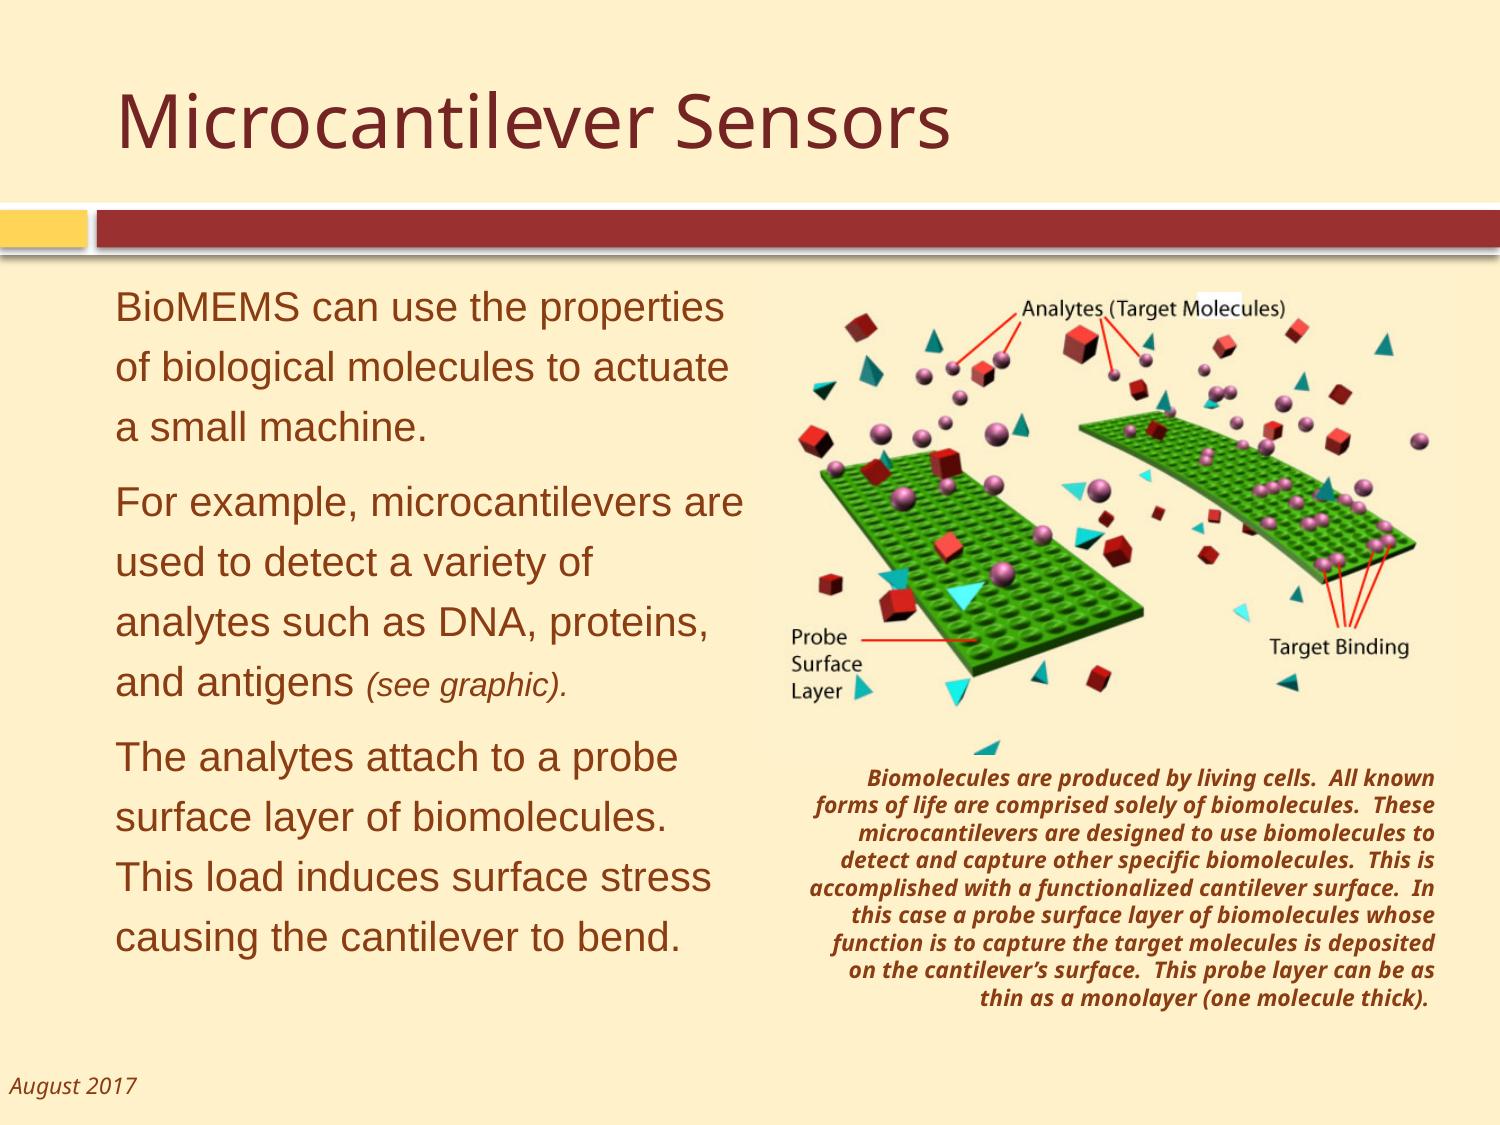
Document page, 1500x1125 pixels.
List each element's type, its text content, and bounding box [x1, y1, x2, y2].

list BioMEMS can use the properties of biological molecules to actuate a small machine. For example, microcantilevers are used to detect a variety of analytes such as DNA, proteins, and antigens (see graphic). The analytes attach to a probe surface layer of biomolecules. This load induces surface stress causing the cantilever to bend. [100, 262, 768, 1084]
text_box Biomolecules are produced by living cells. All known forms of life are comprised solely of biomolecules. These microcantilevers are designed to use biomolecules to detect and capture other specific biomolecules. This is accomplished with a functionalized cantilever surface. In this case a probe surface layer of biomolecules whose function is to capture the target molecules is deposited on the cantilever’s surface. This probe layer can be as thin as a monolayer (one molecule thick). [785, 762, 1451, 1019]
picture [767, 273, 1449, 756]
title Microcantilever Sensors [100, 37, 1438, 200]
